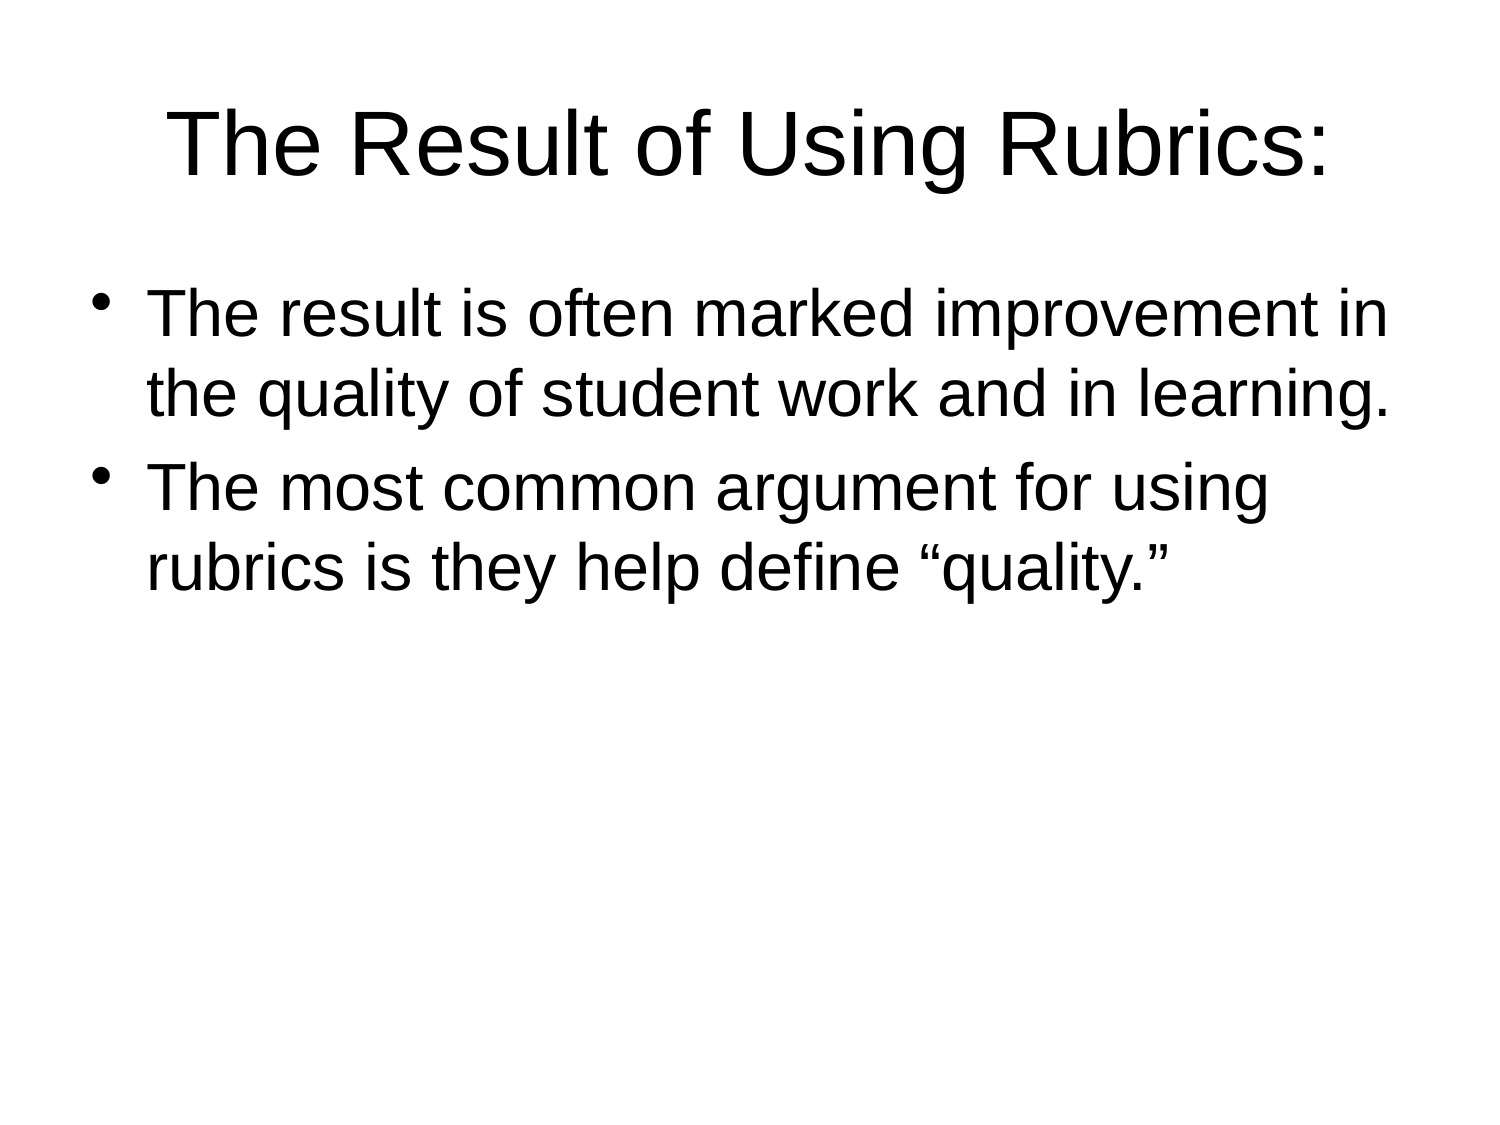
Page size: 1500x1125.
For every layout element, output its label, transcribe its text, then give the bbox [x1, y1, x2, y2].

title The Result of Using Rubrics: [75, 45, 1425, 233]
list The result is often marked improvement in the quality of student work and in learning. The most common argument for using rubrics is they help define “quality.” [75, 262, 1425, 1005]
